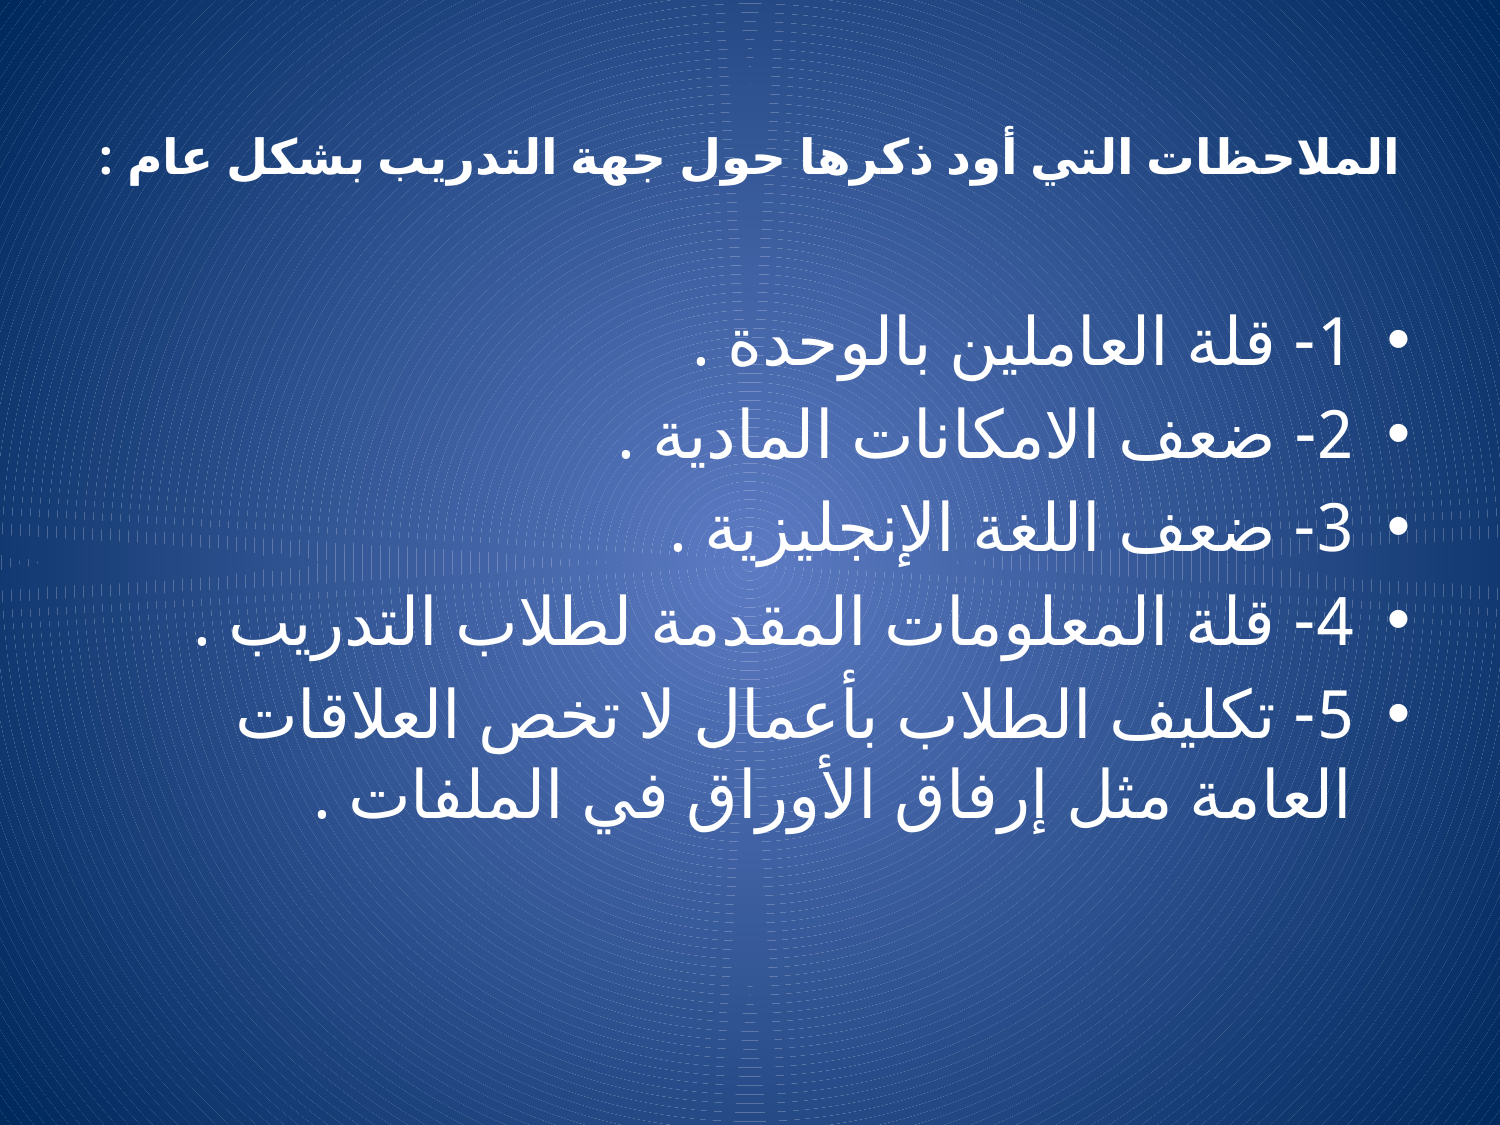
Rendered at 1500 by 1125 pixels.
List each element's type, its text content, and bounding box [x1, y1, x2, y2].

title الملاحظات التي أود ذكرها حول جهة التدريب بشكل عام : [75, 90, 1425, 279]
list 1- قلة العاملين بالوحدة . 2- ضعف الامكانات المادية . 3- ضعف اللغة الإنجليزية . 4- قلة المعلومات المقدمة لطلاب التدريب . 5- تكليف الطلاب بأعمال لا تخص العلاقات العامة مثل إرفاق الأوراق في الملفات . [75, 290, 1425, 1005]
